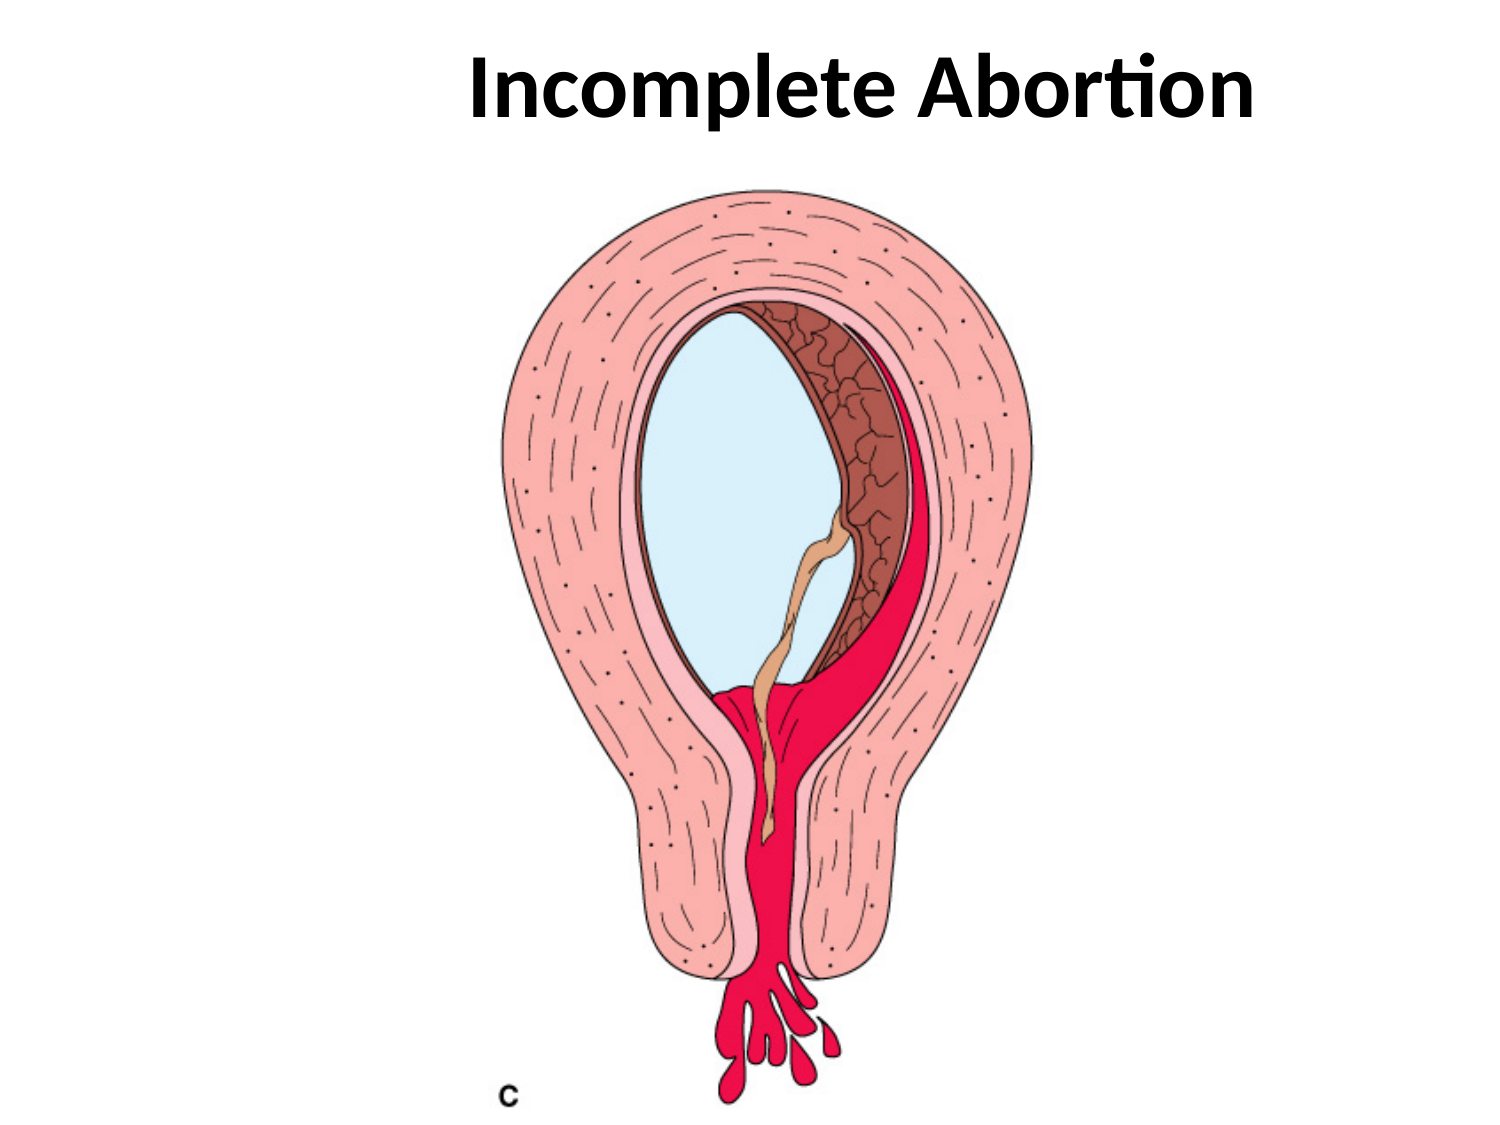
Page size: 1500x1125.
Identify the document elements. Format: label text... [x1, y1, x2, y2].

title Incomplete Abortion [225, 0, 1500, 163]
picture [474, 174, 1061, 1125]
